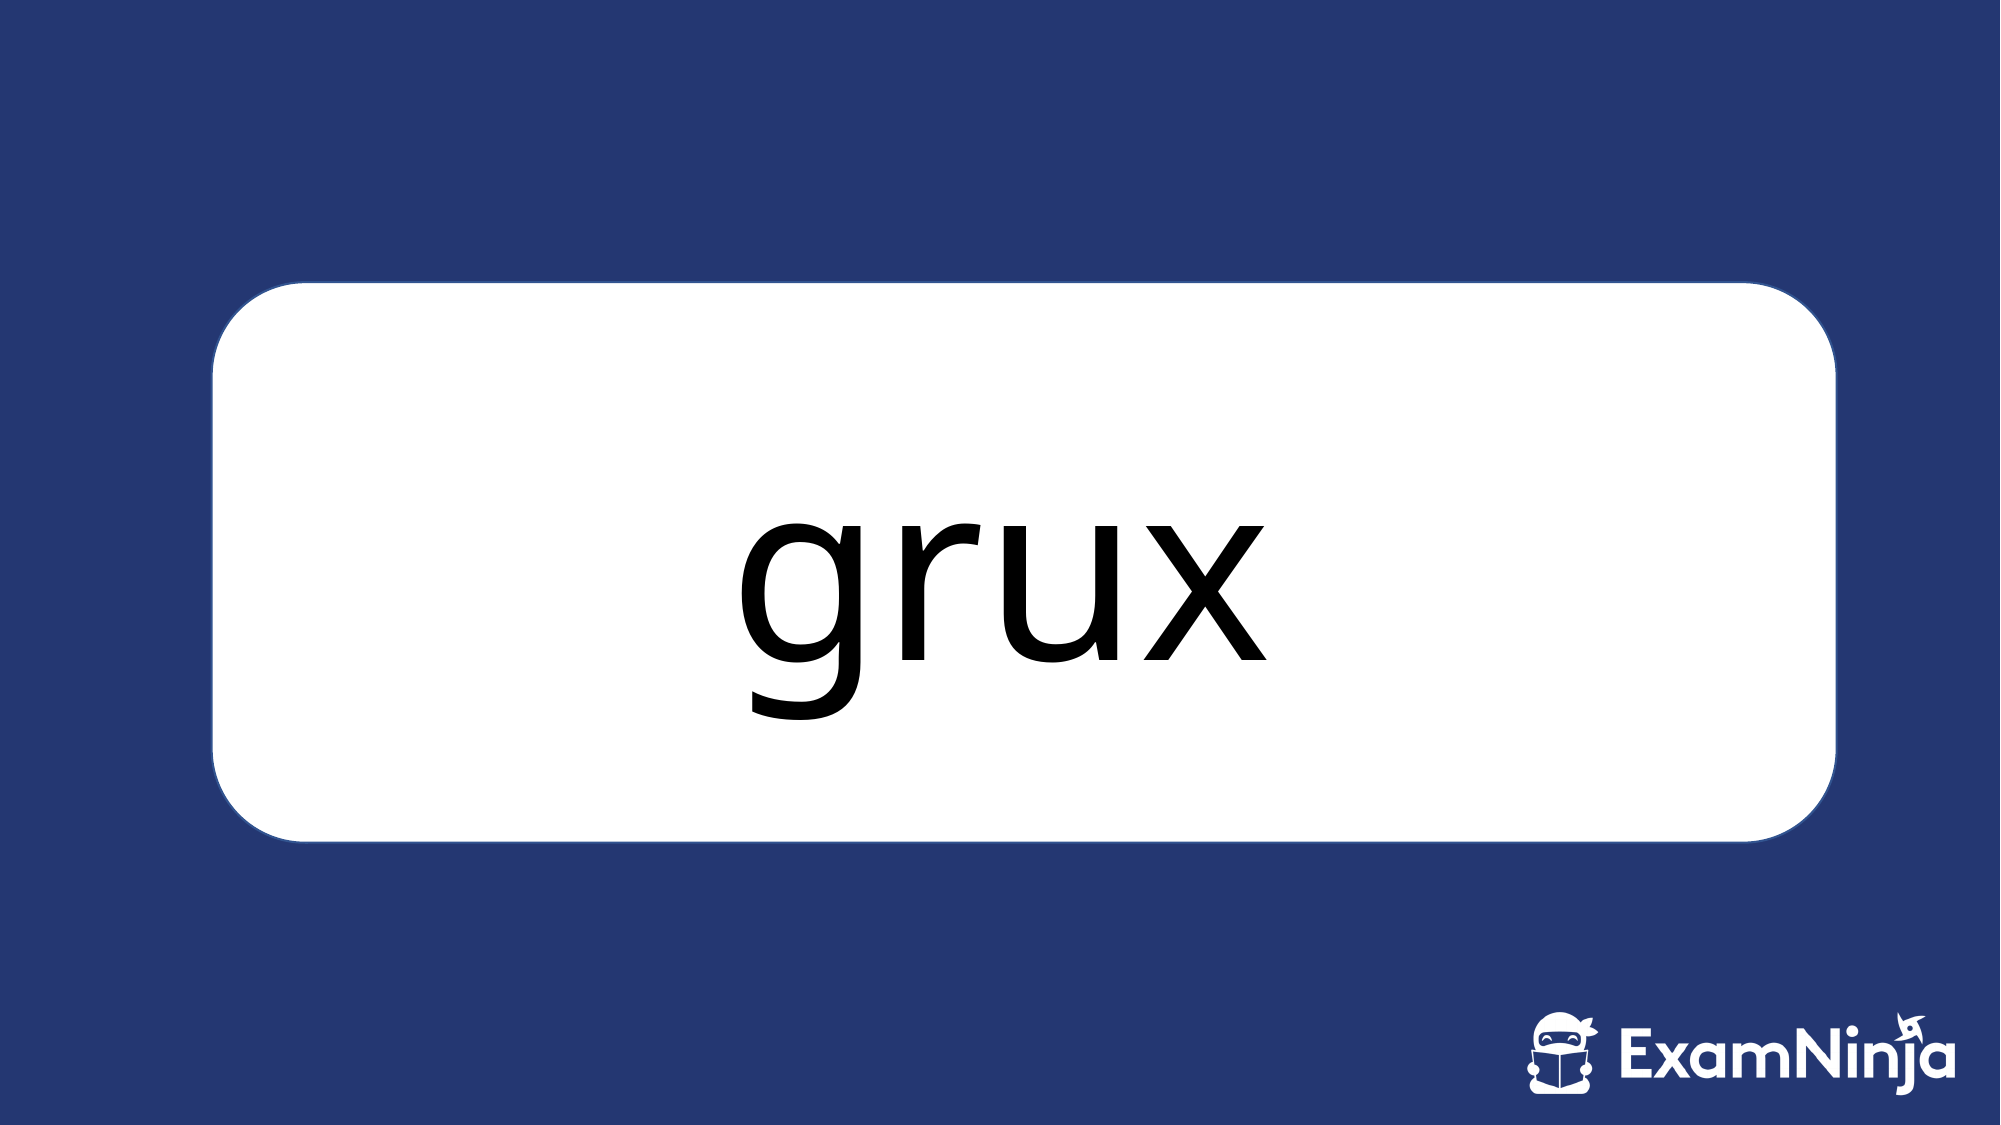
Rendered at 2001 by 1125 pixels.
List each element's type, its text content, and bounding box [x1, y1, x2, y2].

text_box grux [143, 403, 1857, 719]
text_box [210, 281, 1838, 403]
picture [1501, 1003, 1979, 1102]
text_box [210, 719, 1838, 844]
